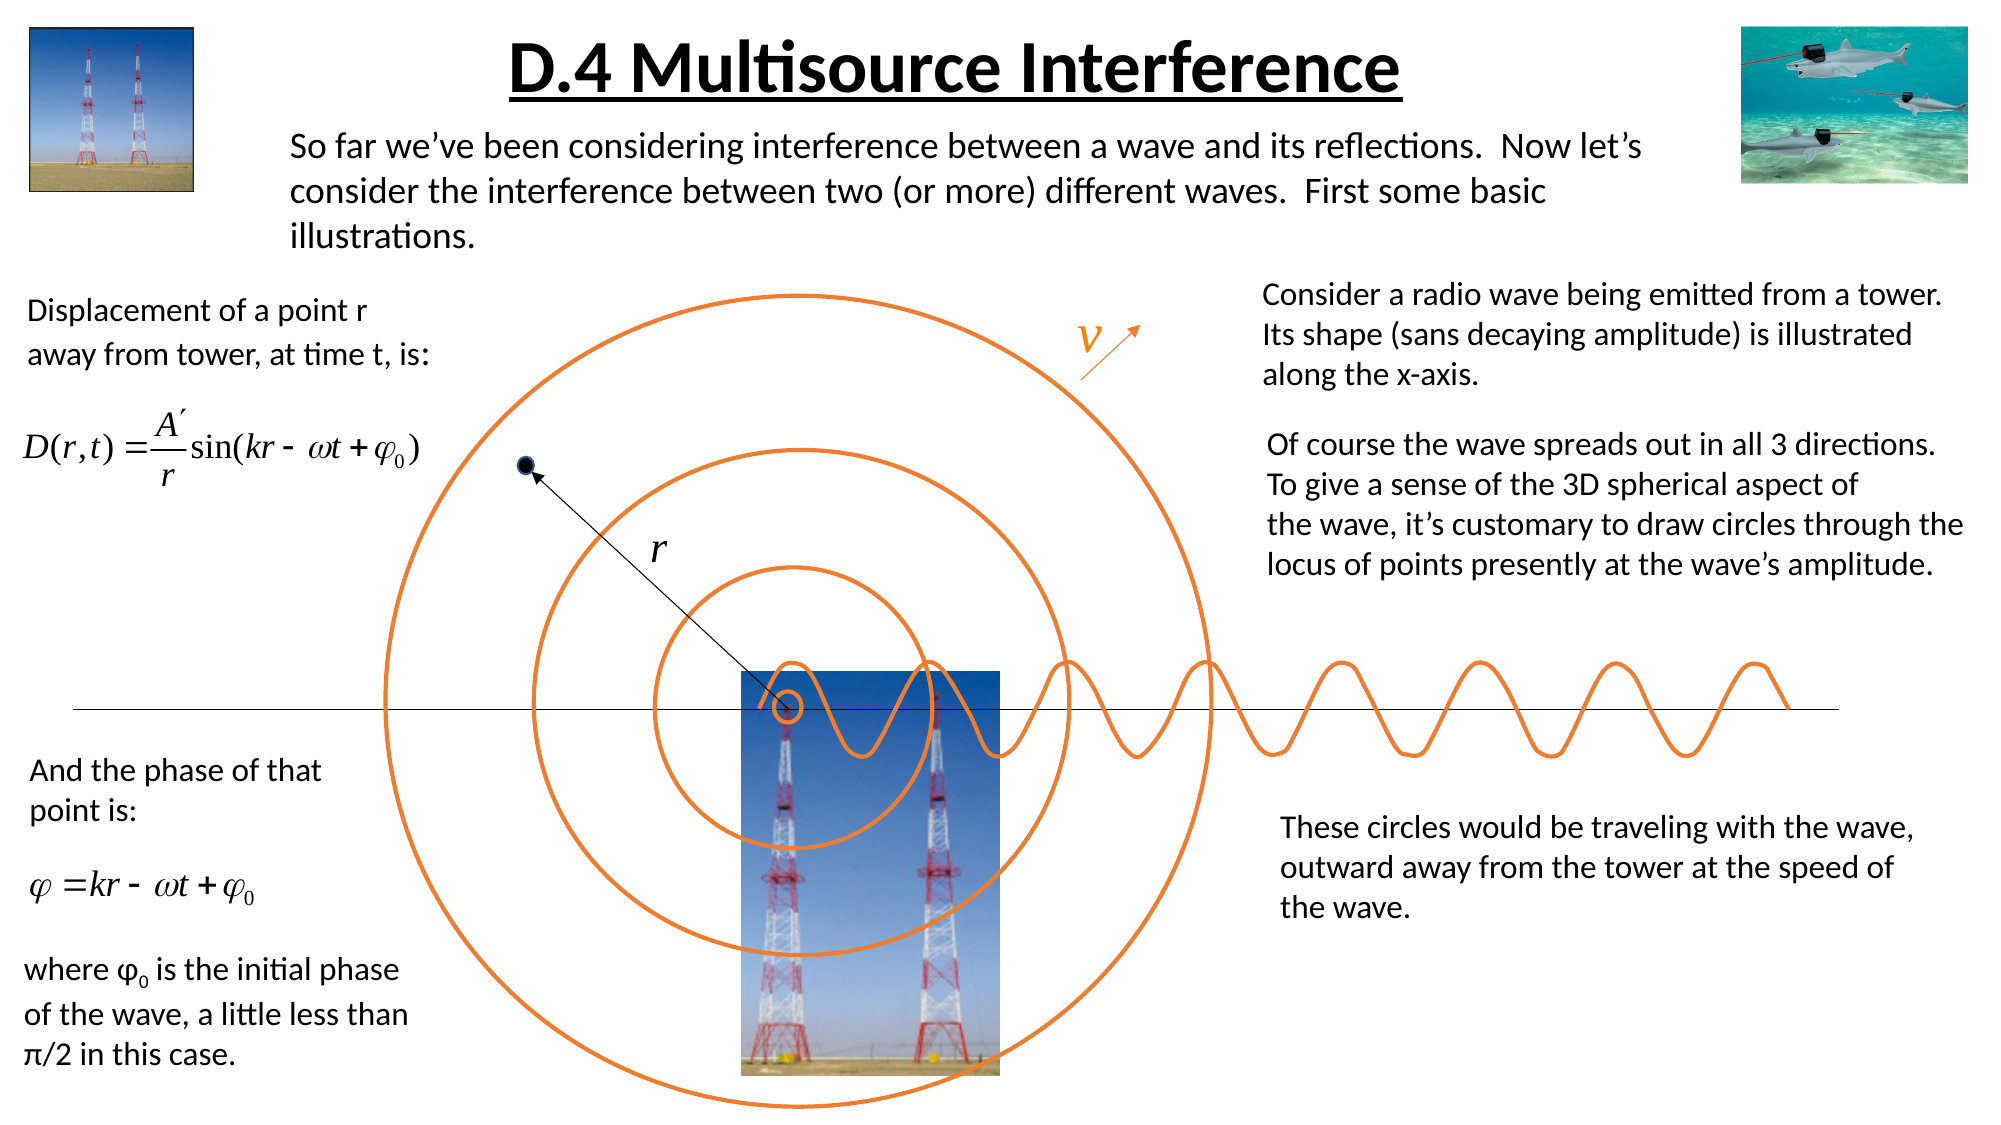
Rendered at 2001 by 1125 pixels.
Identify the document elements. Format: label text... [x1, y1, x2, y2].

text_box [1306, 661, 1377, 708]
text_box [1375, 710, 1447, 757]
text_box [1072, 318, 1110, 362]
text_box These circles would be traveling with the wave, outward away from the tower at the speed of the wave. [1265, 798, 1931, 933]
text_box [516, 455, 535, 476]
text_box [24, 859, 262, 915]
text_box where φ0 is the initial phase of the wave, a little less than π/2 in this case. [9, 939, 426, 1080]
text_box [16, 402, 426, 495]
text_box [1515, 710, 1584, 758]
text_box [1211, 662, 1239, 708]
text_box Displacement of a point r away from tower, at time t, is: [12, 280, 446, 380]
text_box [741, 710, 1000, 1076]
picture [29, 27, 194, 192]
picture [1735, 23, 1971, 188]
text_box Of course the wave spreads out in all 3 directions. To give a sense of the 3D spherical aspect of the wave, it’s customary to draw circles through the locus of points presently at the wave’s amplitude. [1252, 414, 1988, 590]
text_box [1445, 661, 1518, 708]
text_box [1719, 662, 1790, 708]
text_box [384, 294, 1213, 708]
text_box And the phase of that point is: [14, 740, 346, 835]
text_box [789, 671, 1000, 708]
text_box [1080, 324, 1141, 381]
text_box So far we’ve been considering interference between a wave and its reflections. Now let’s consider the interference between two (or more) different waves. First some basic illustrations. [275, 113, 1690, 264]
text_box [1649, 710, 1721, 758]
text_box Consider a radio wave being emitted from a tower. Its shape (sans decaying amplitude) is illustrated along the x-axis. [1247, 265, 1982, 400]
text_box [1237, 710, 1308, 756]
text_box [1000, 710, 1213, 1057]
text_box [1582, 662, 1651, 708]
text_box [384, 710, 959, 1108]
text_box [531, 471, 789, 710]
title D.4 Multisource Interference [313, 18, 1598, 113]
